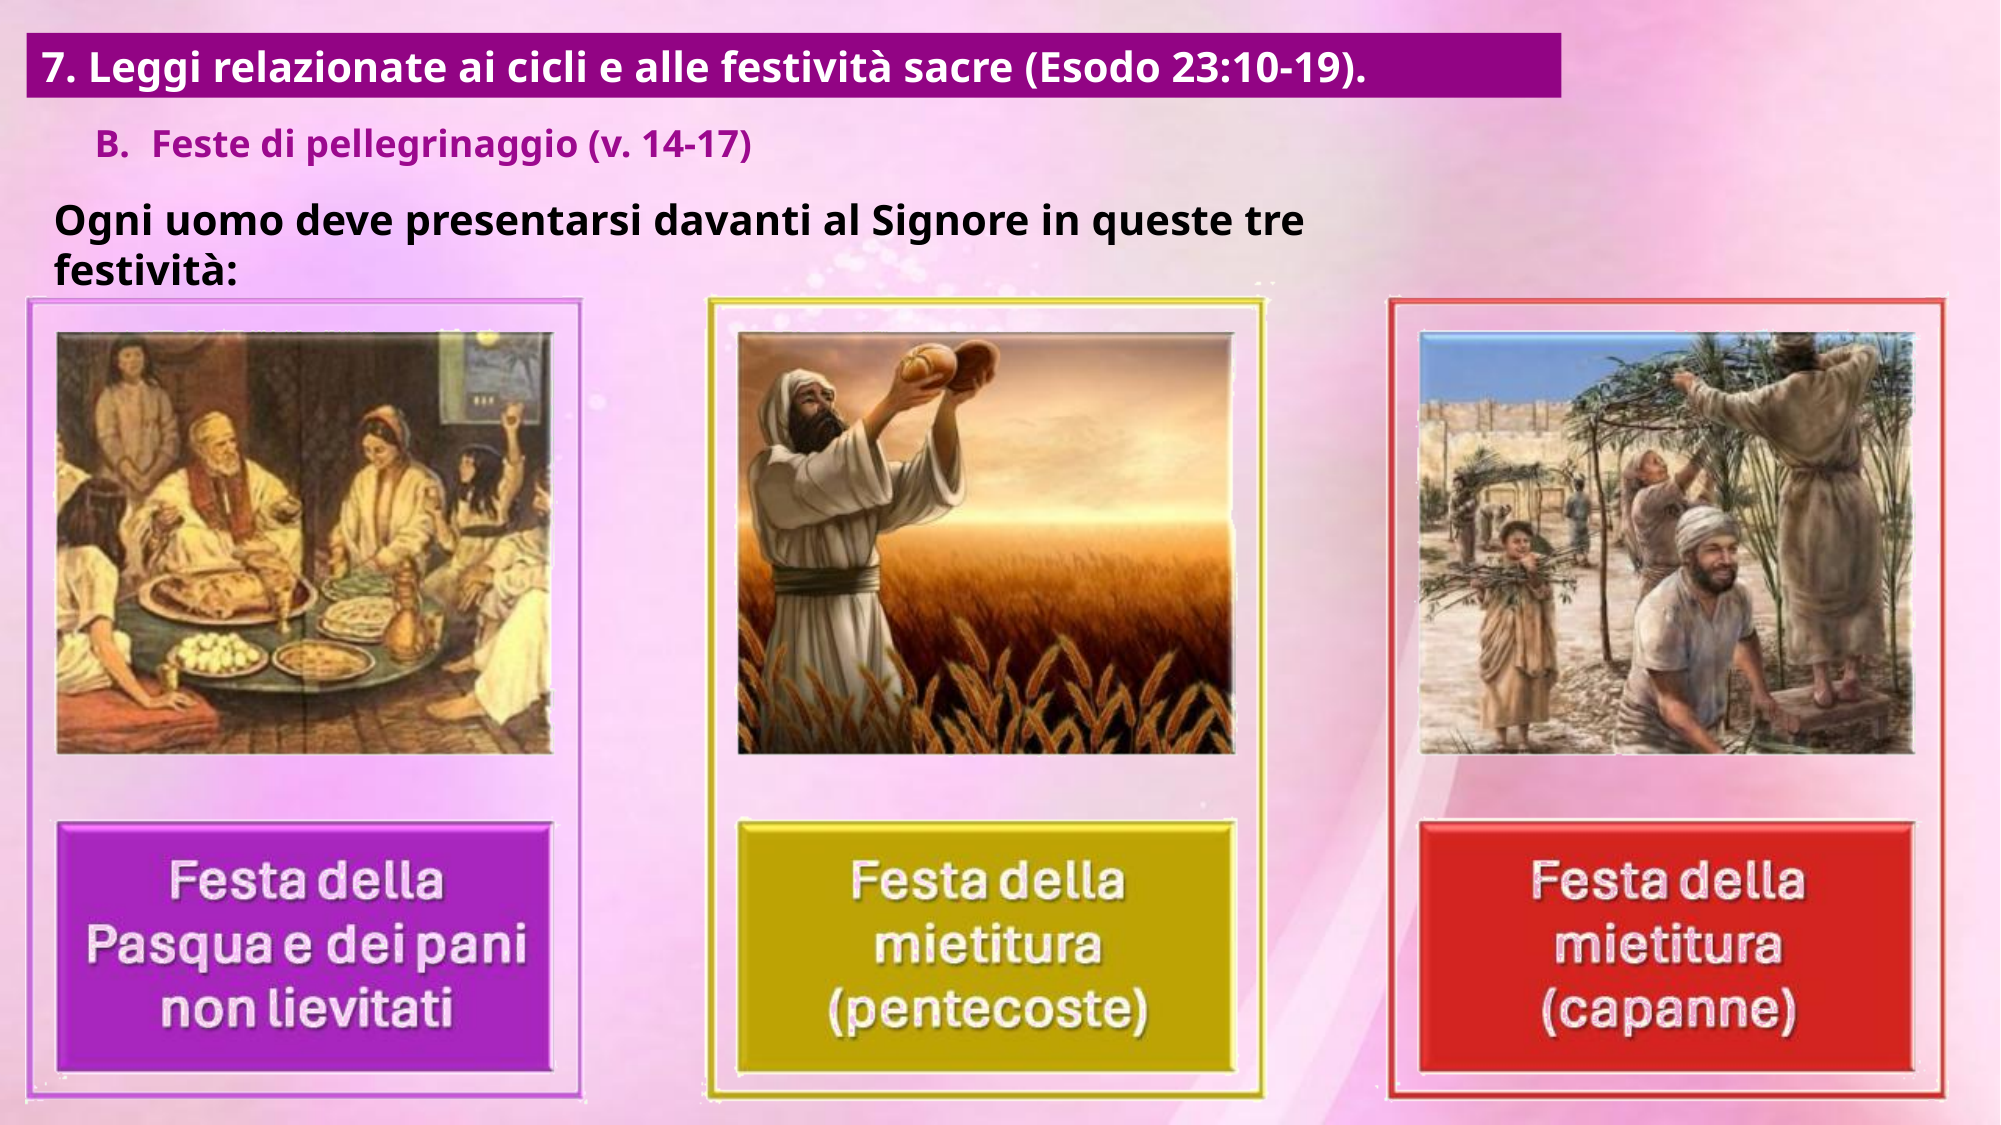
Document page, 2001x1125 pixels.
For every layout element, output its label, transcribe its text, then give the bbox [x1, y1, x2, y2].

text_box 7. Leggi relazionate ai cicli e alle festività sacre (Esodo 23:10-19). [26, 32, 1562, 99]
text_box Feste di pellegrinaggio (v. 14-17) [79, 112, 867, 154]
picture [0, 0, 2001, 1125]
